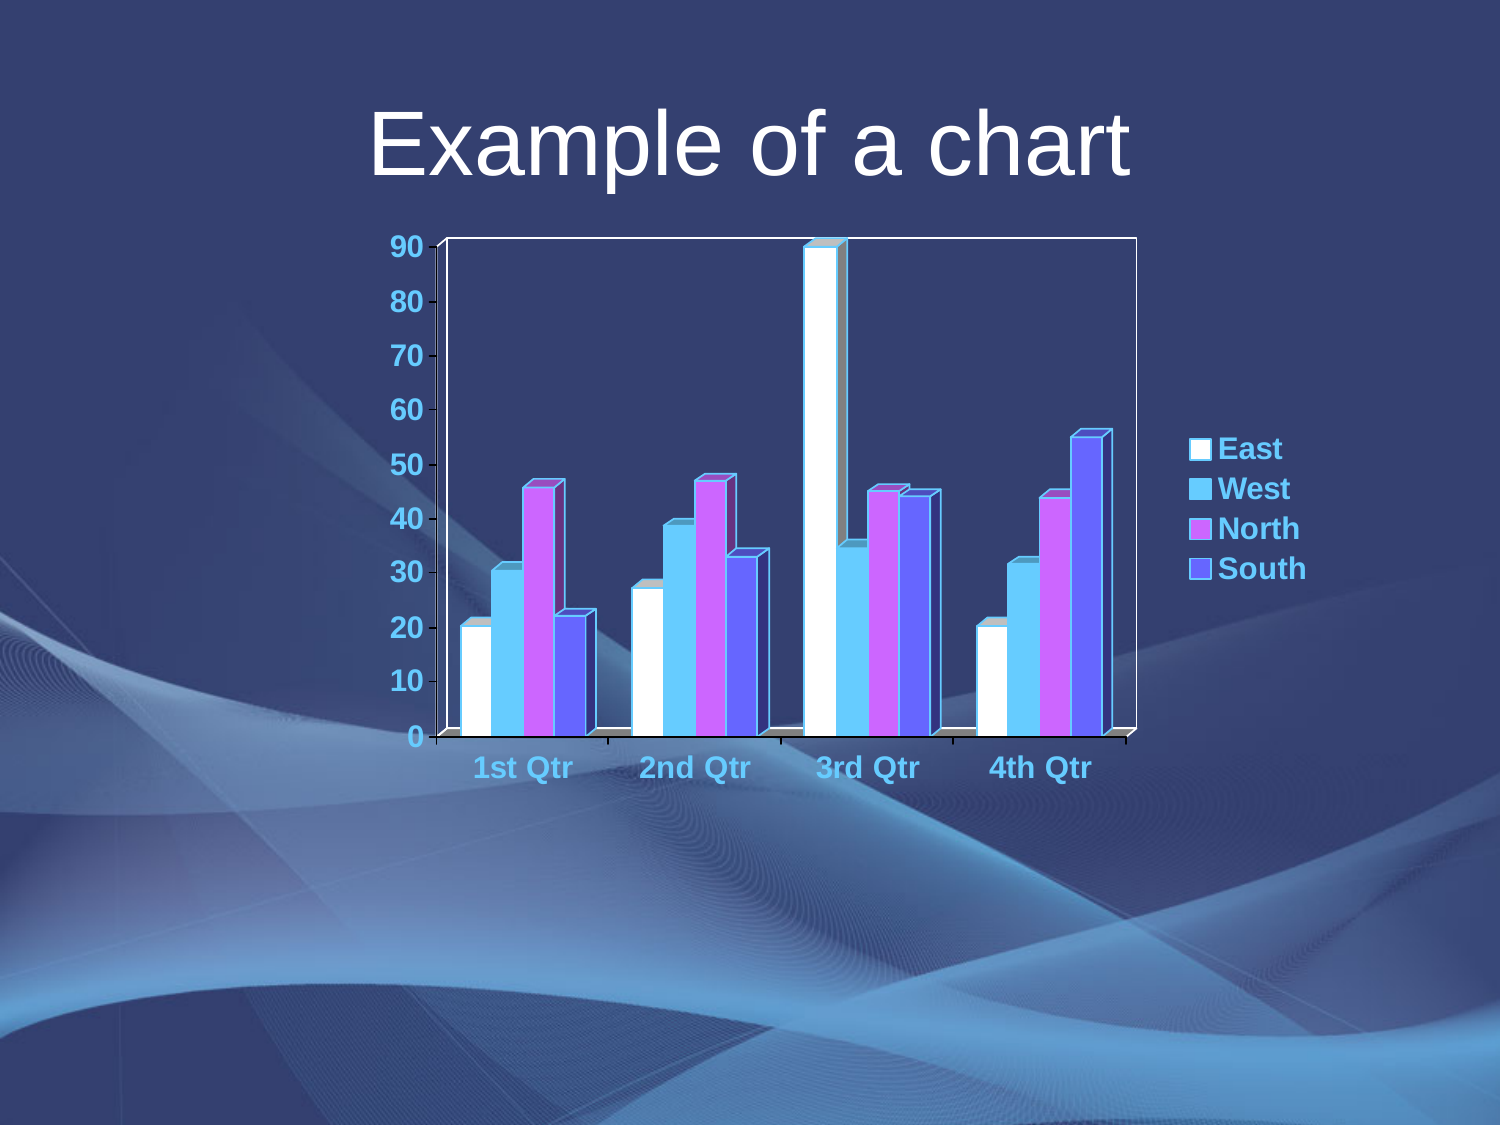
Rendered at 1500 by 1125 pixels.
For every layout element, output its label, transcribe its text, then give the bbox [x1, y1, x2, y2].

picture [0, 0, 1500, 1125]
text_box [332, 199, 1328, 817]
title Example of a chart [75, 45, 1425, 233]
